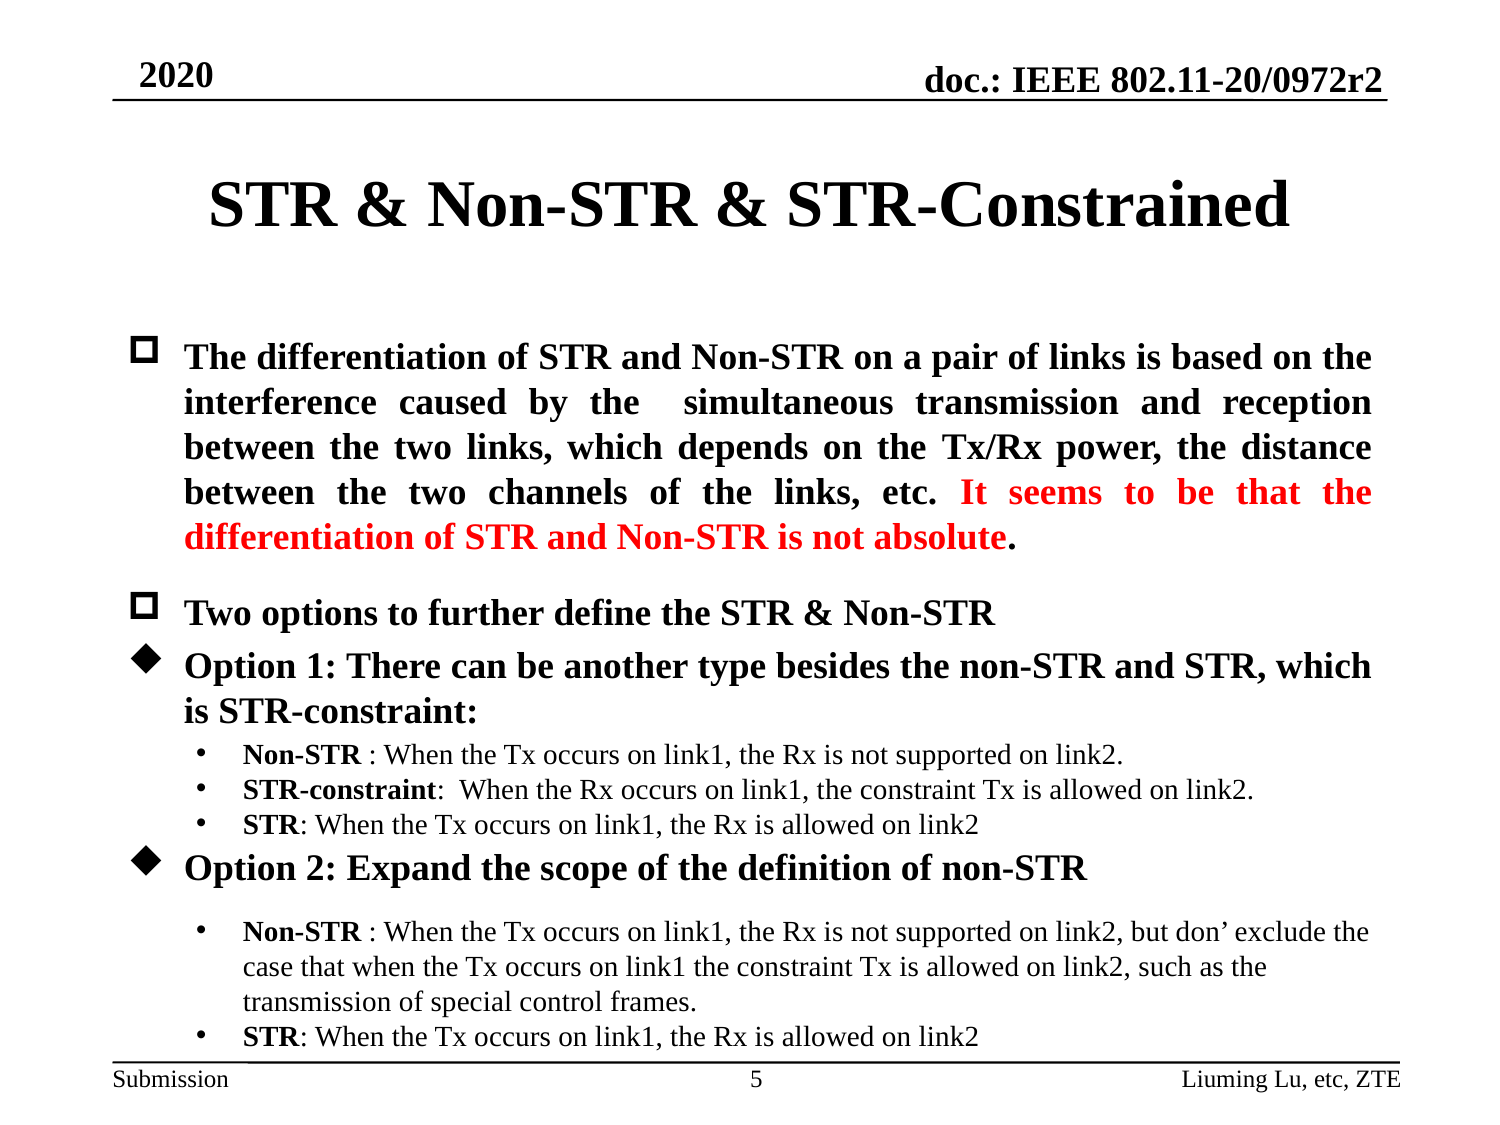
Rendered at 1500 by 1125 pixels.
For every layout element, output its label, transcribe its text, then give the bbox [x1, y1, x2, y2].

text_box Non-STR : When the Tx occurs on link1, the Rx is not supported on link2. STR-constraint: When the Rx occurs on link1, the constraint Tx is allowed on link2. STR: When the Tx occurs on link1, the Rx is allowed on link2 [31, 727, 1402, 848]
slide_number 5 [741, 1061, 772, 1093]
text_box Non-STR : When the Tx occurs on link1, the Rx is not supported on link2, but don’ exclude the case that when the Tx occurs on link1 the constraint Tx is allowed on link2, such as the transmission of special control frames. STR: When the Tx occurs on link1, the Rx is allowed on link2 [31, 905, 1402, 1060]
list The differentiation of STR and Non-STR on a pair of links is based on the interference caused by the simultaneous transmission and reception between the two links, which depends on the Tx/Rx power, the distance between the two channels of the links, etc. It seems to be that the differentiation of STR and Non-STR is not absolute. Two options to further define the STR & Non-STR Option 1: There can be another type besides the non-STR and STR, which is STR-constraint: Option 2: Expand the scope of the definition of non-STR [112, 848, 1388, 905]
title STR & Non-STR & STR-Constrained [112, 112, 1388, 288]
footer Liuming Lu, etc, ZTE [1178, 1061, 1402, 1093]
list The differentiation of STR and Non-STR on a pair of links is based on the interference caused by the simultaneous transmission and reception between the two links, which depends on the Tx/Rx power, the distance between the two channels of the links, etc. It seems to be that the differentiation of STR and Non-STR is not absolute. Two options to further define the STR & Non-STR Option 1: There can be another type besides the non-STR and STR, which is STR-constraint: Option 2: Expand the scope of the definition of non-STR [112, 324, 1388, 727]
